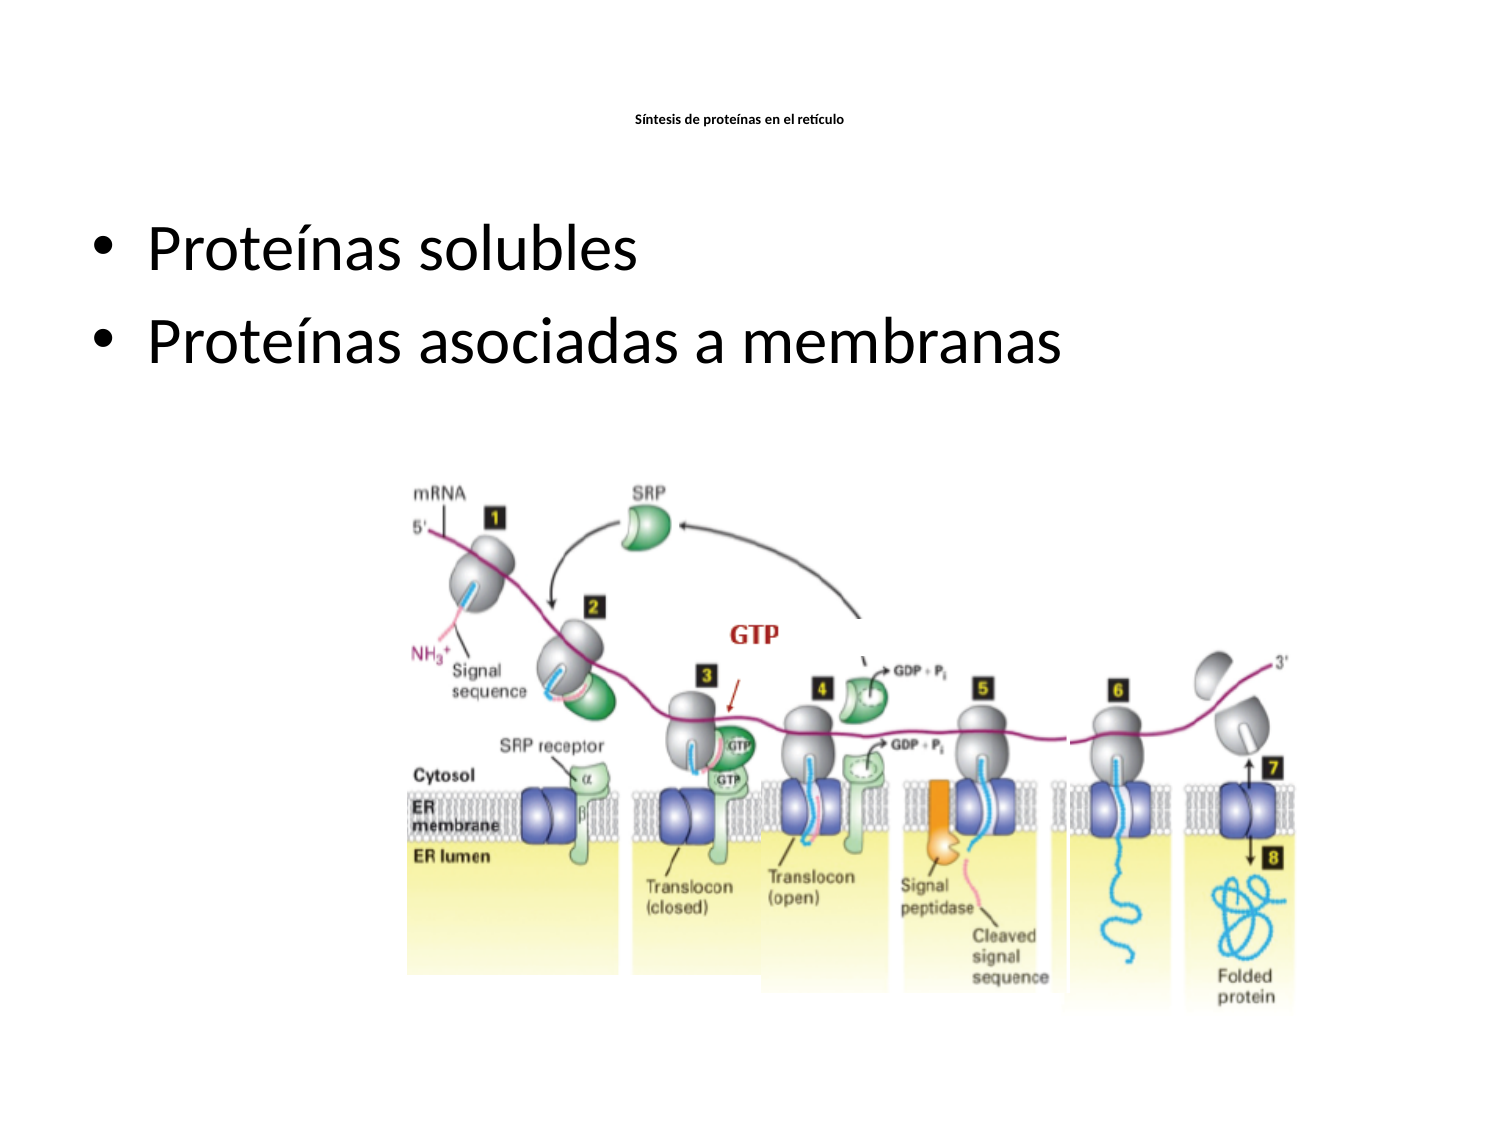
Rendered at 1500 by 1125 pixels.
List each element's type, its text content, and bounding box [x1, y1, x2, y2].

list Proteínas solubles Proteínas asociadas a membranas [76, 196, 1427, 939]
title Síntesis de proteínas en el retículo [64, 101, 1415, 135]
picture [407, 467, 1306, 1016]
